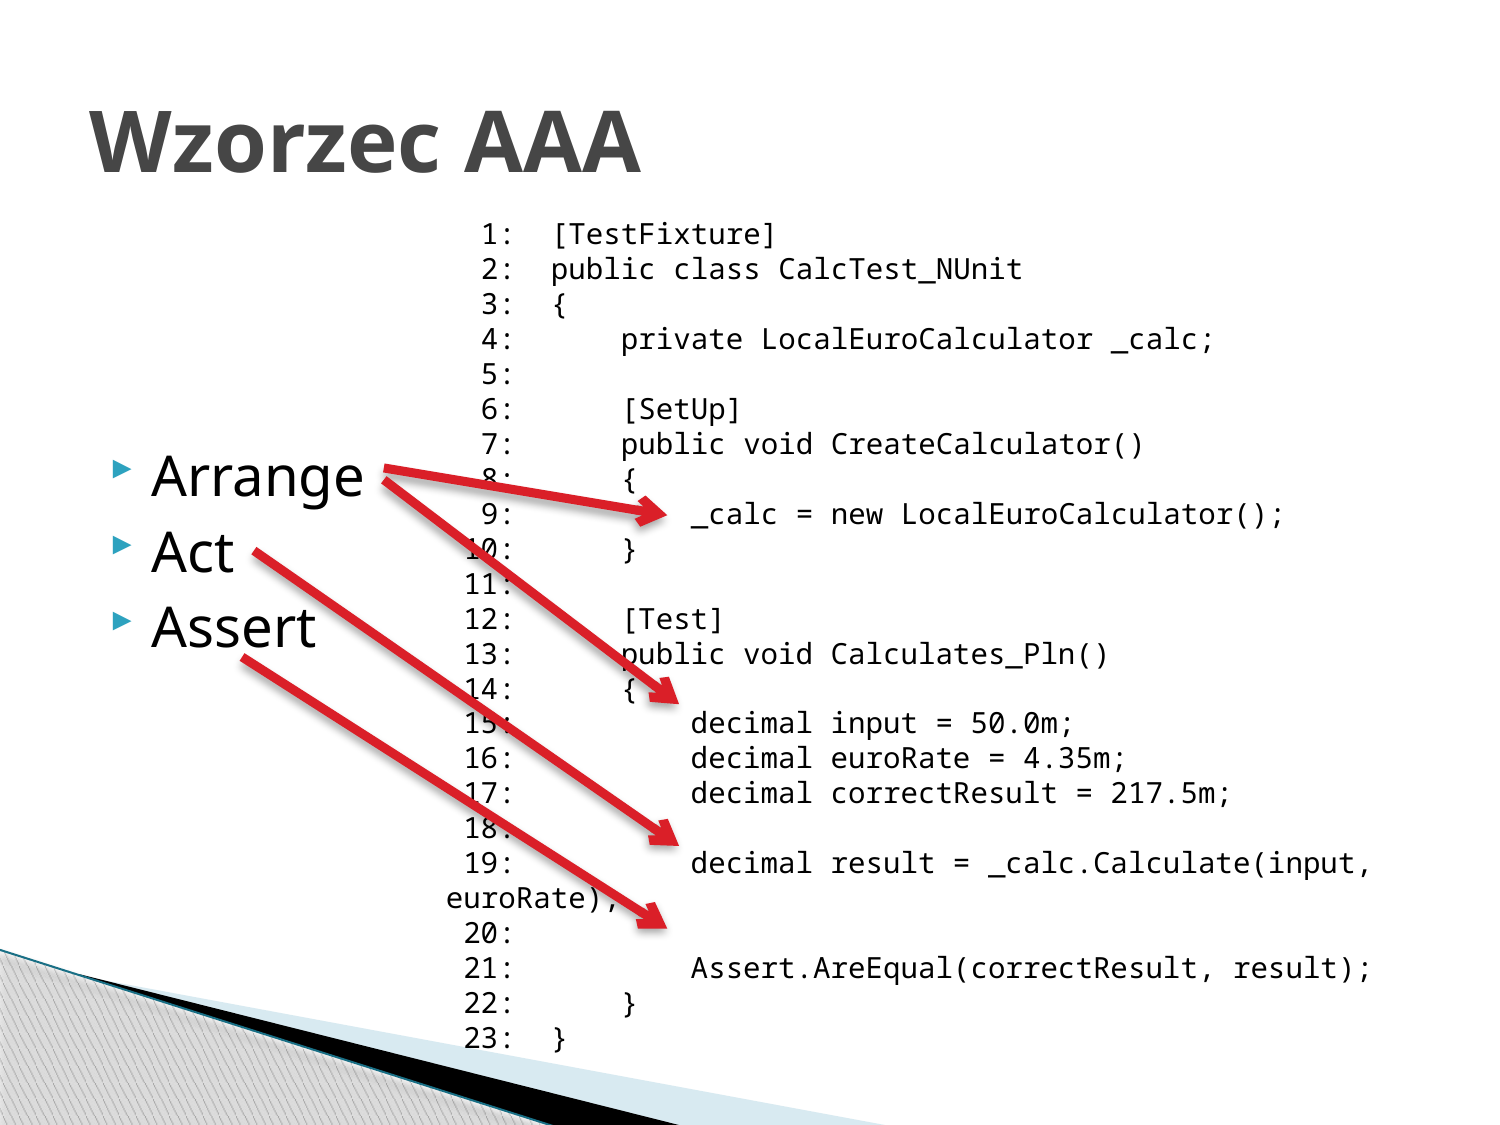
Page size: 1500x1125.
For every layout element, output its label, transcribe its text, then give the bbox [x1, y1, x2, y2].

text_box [383, 467, 668, 479]
text_box 1: [TestFixture] 2: public class CalcTest_NUnit 3: { 4: private LocalEuroCalculator _calc; 5: 6: [SetUp] 7: public void CreateCalculator() 8: { 9: _calc = new LocalEuroCalculator(); 10: } 11: 12: [Test] 13: public void Calculates_Pln() 14: { 15: decimal input = 50.0m; 16: decimal euroRate = 4.35m; 17: decimal correctResult = 217.5m; 18: 19: decimal result = _calc.Calculate(input, euroRate); 20: 21: Assert.AreEqual(correctResult, result); 22: } 23: } [431, 208, 1500, 1062]
list Arrange Act Assert [76, 432, 1427, 1125]
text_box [241, 656, 668, 929]
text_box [253, 550, 680, 847]
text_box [383, 479, 680, 550]
title Wzorzec AAA [75, 45, 1425, 233]
